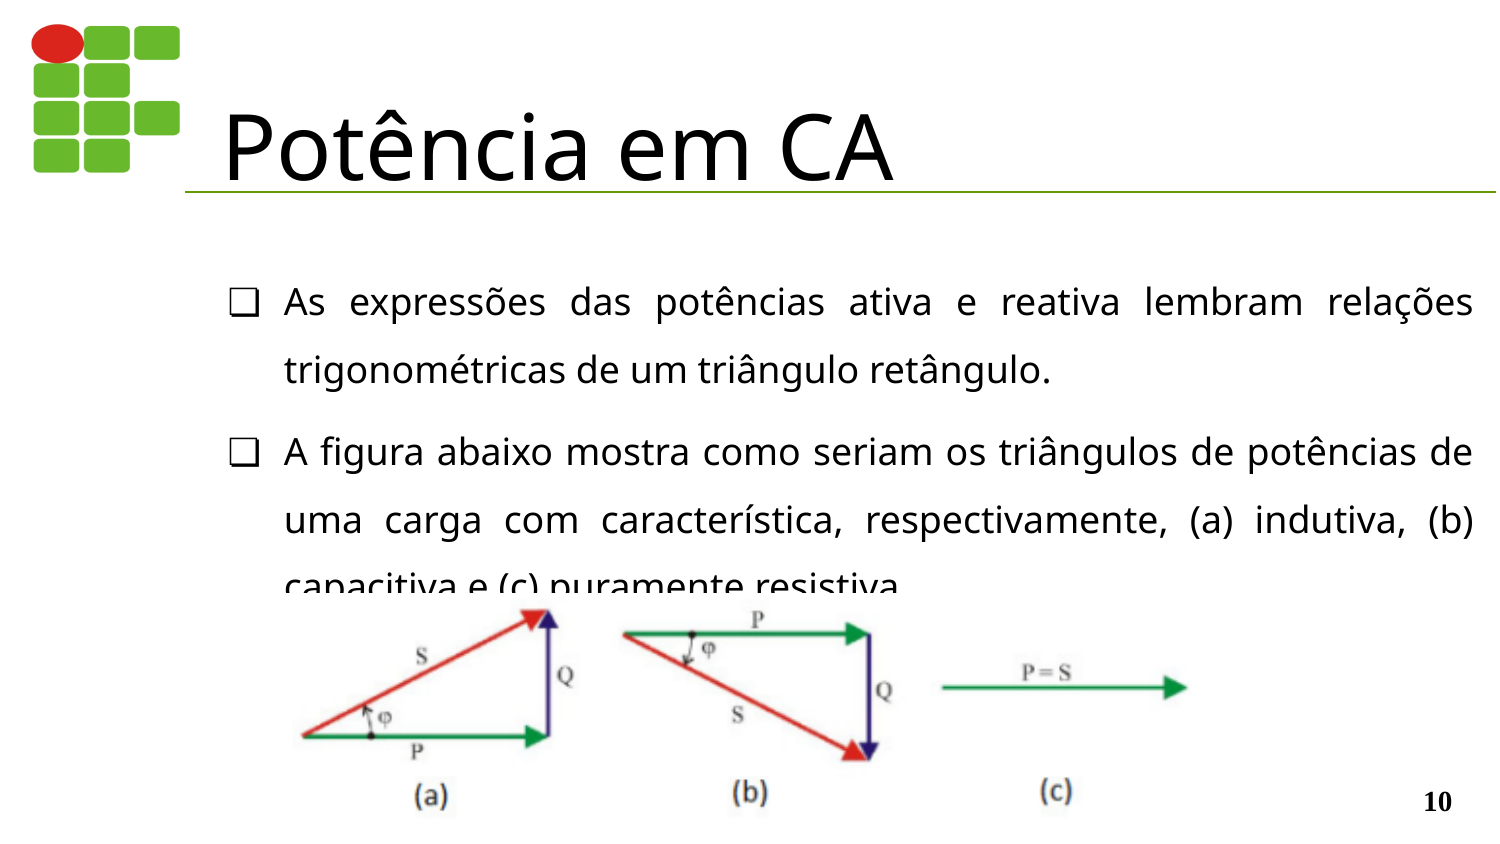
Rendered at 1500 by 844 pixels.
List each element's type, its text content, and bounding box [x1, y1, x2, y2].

list As expressões das potências ativa e reativa lembram relações trigonométricas de um triângulo retângulo. [193, 248, 1490, 379]
text_box ‹#› [1390, 768, 1468, 825]
picture [275, 593, 1225, 825]
list A figura abaixo mostra como seriam os triângulos de potências de uma carga com característica, respectivamente, (a) indutiva, (b) capacitiva e (c) puramente resistiva. [193, 398, 1490, 594]
title Potência em CA [206, 26, 1468, 207]
picture [29, 23, 182, 174]
